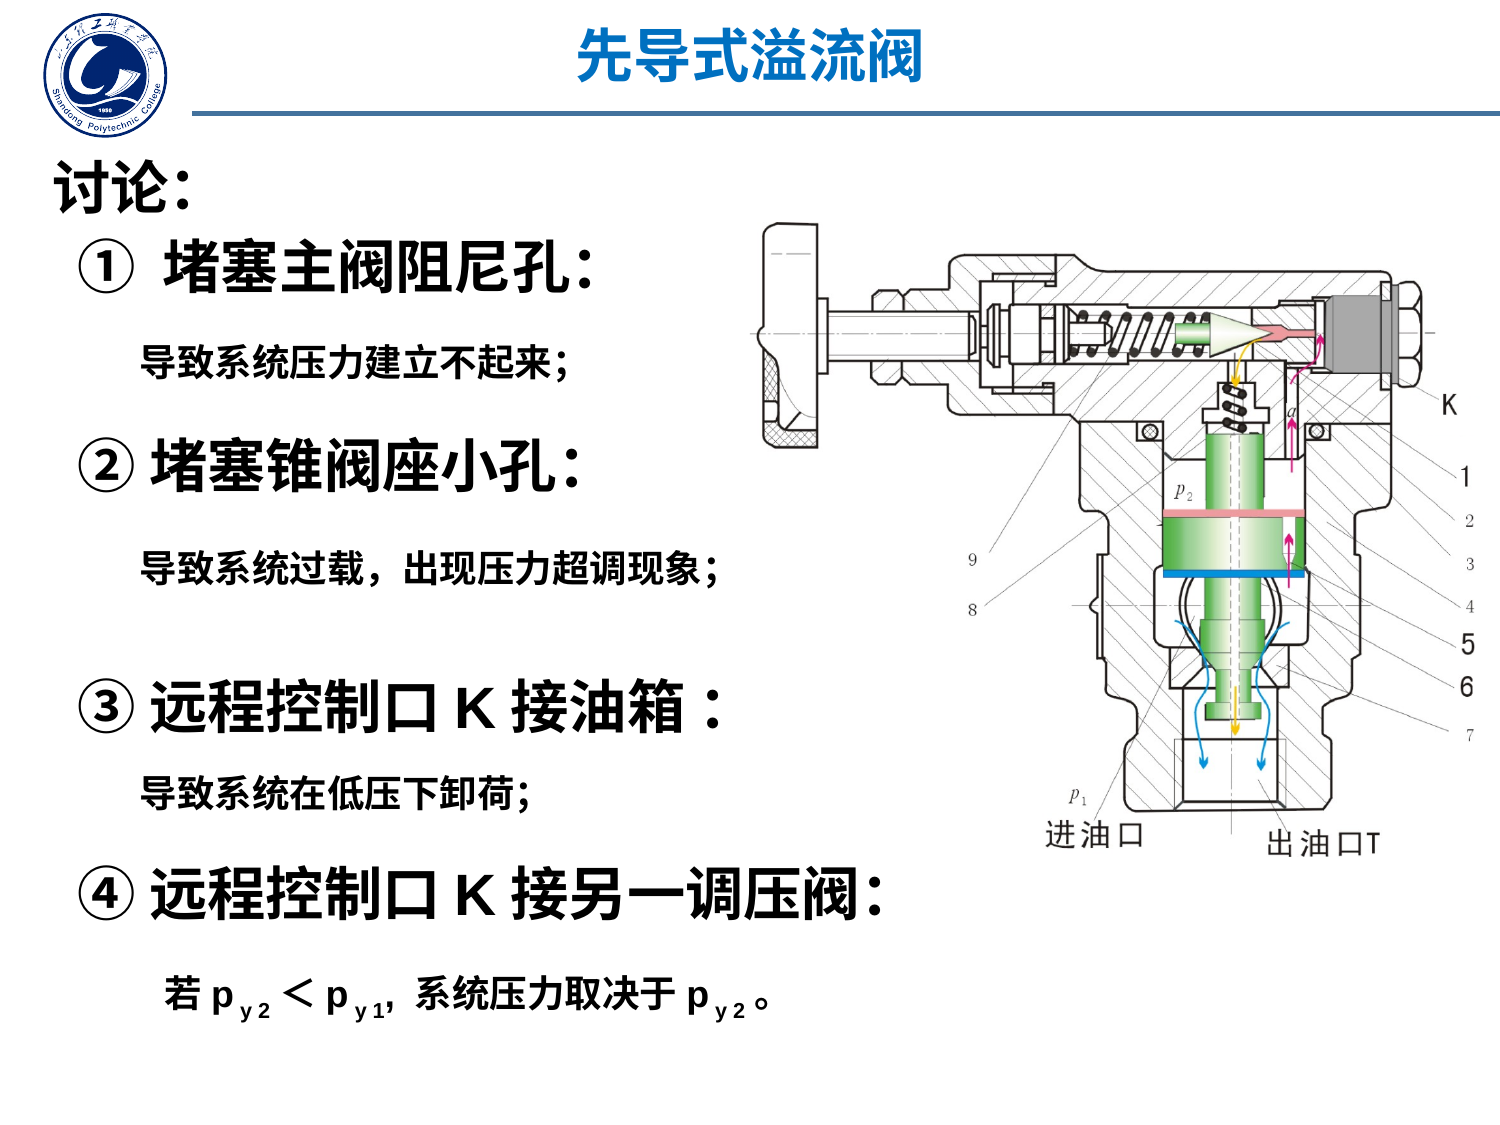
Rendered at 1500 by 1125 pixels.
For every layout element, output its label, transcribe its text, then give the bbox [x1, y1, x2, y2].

text_box ④远程控制口K接另一调压阀： [62, 849, 963, 935]
text_box ②堵塞锥阀座小孔： [62, 422, 744, 507]
text_box 导致系统压力建立不起来； [124, 327, 744, 392]
text_box 若p y 2＜p y 1, 系统压力取决于p y 2。 [150, 962, 1150, 1031]
picture [43, 7, 174, 138]
picture [749, 222, 1490, 858]
text_box 讨论： [37, 143, 288, 229]
text_box 导致系统过载，出现压力超调现象； [124, 537, 744, 597]
text_box ③远程控制口K接油箱 ： [62, 662, 744, 748]
text_box 导致系统在低压下卸荷； [124, 762, 744, 823]
text_box 先导式溢流阀 [178, 11, 1322, 97]
text_box ① 堵塞主阀阻尼孔： [62, 222, 748, 308]
